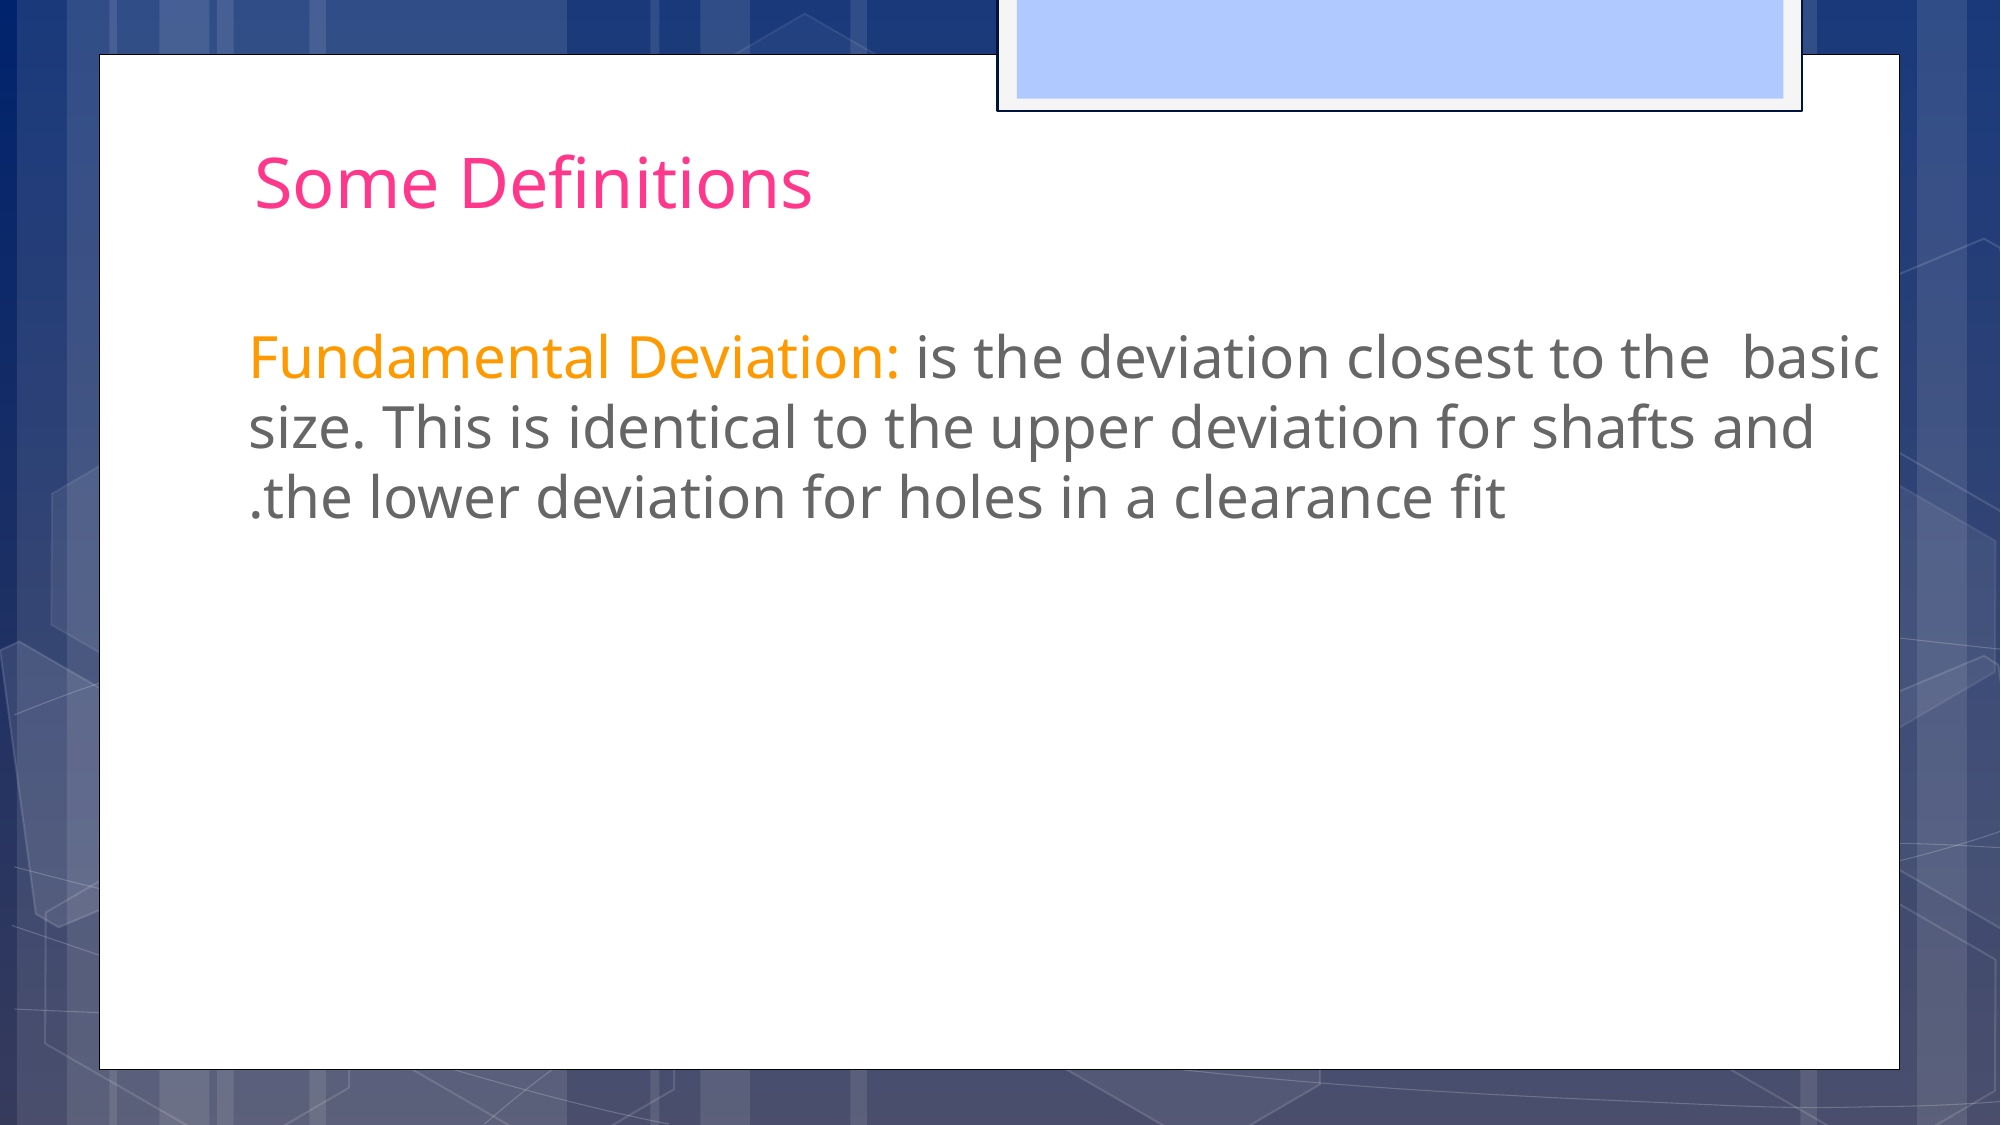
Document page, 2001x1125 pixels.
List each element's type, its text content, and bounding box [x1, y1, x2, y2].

title Some Definitions [199, 130, 871, 231]
list Fundamental Deviation: is the deviation closest to the basic size. This is identical to the upper deviation for shafts and the lower deviation for holes in a clearance fit. [233, 312, 1934, 950]
